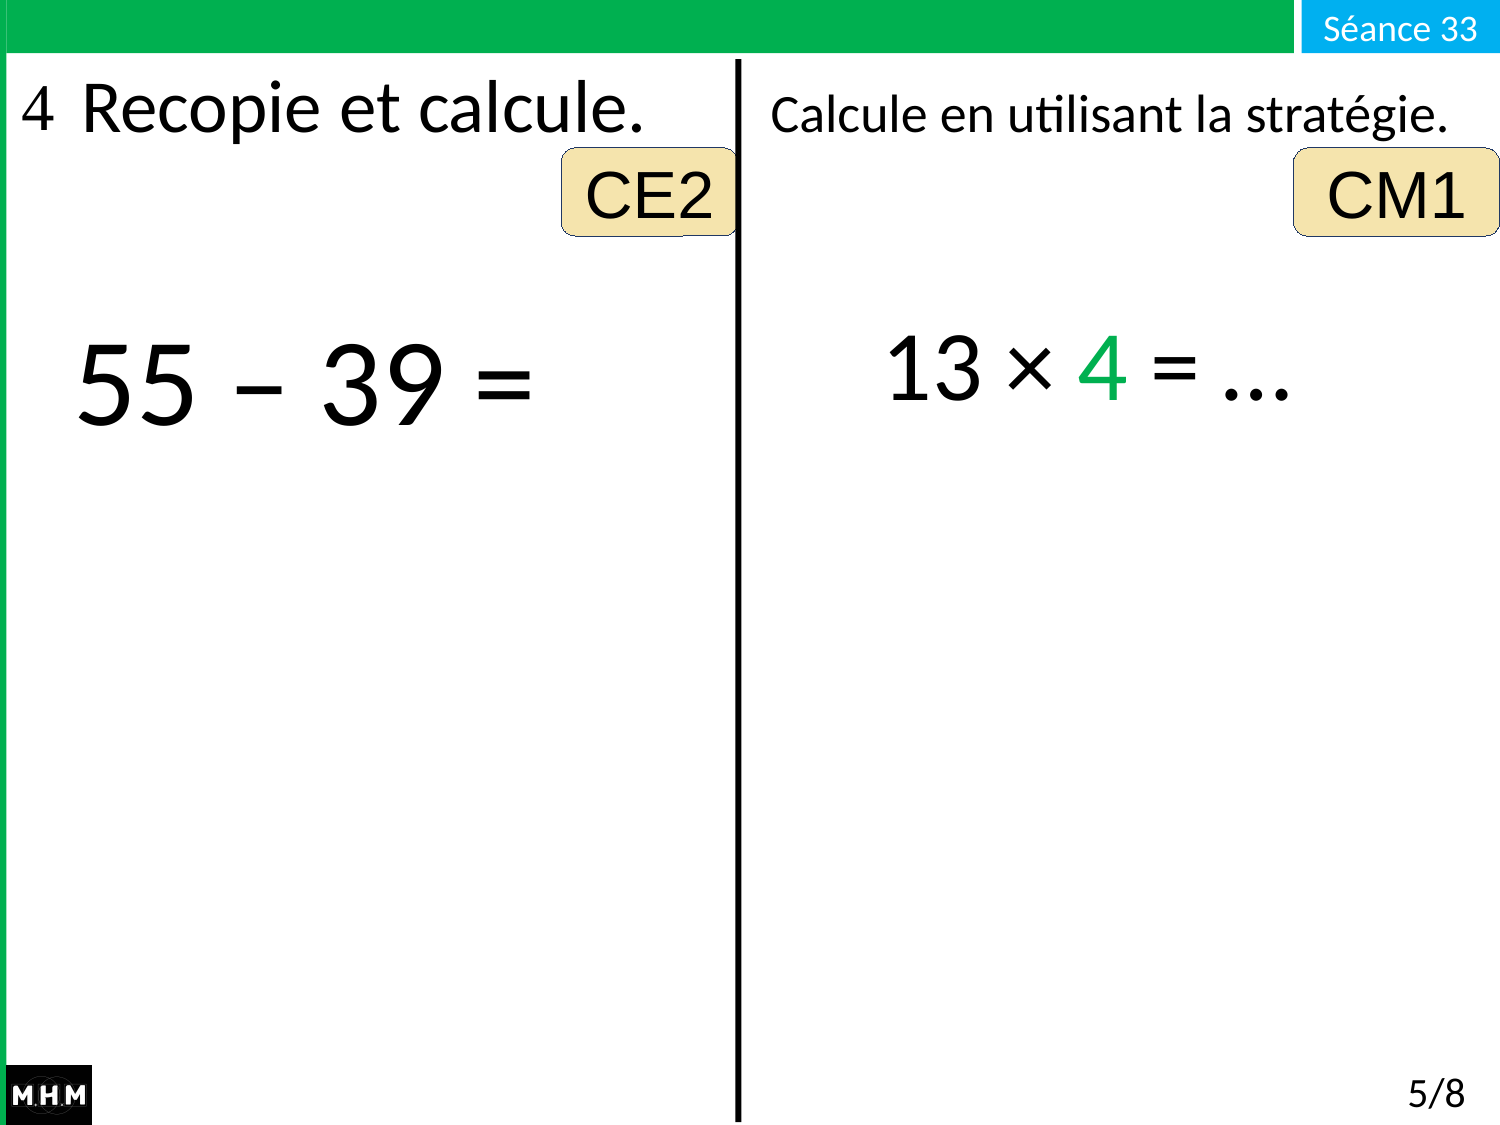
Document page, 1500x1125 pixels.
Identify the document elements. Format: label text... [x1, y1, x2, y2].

text_box 13 × 4 = … [797, 292, 1377, 428]
picture [6, 1065, 92, 1125]
text_box 55 – 39 = [59, 292, 571, 458]
text_box Calcule en utilisant la stratégie. [755, 71, 1490, 159]
text_box Recopie et calcule. [66, 44, 740, 173]
text_box CE2 [561, 173, 738, 237]
text_box CM1 [1293, 148, 1500, 237]
list 5/8 [1373, 1064, 1500, 1125]
